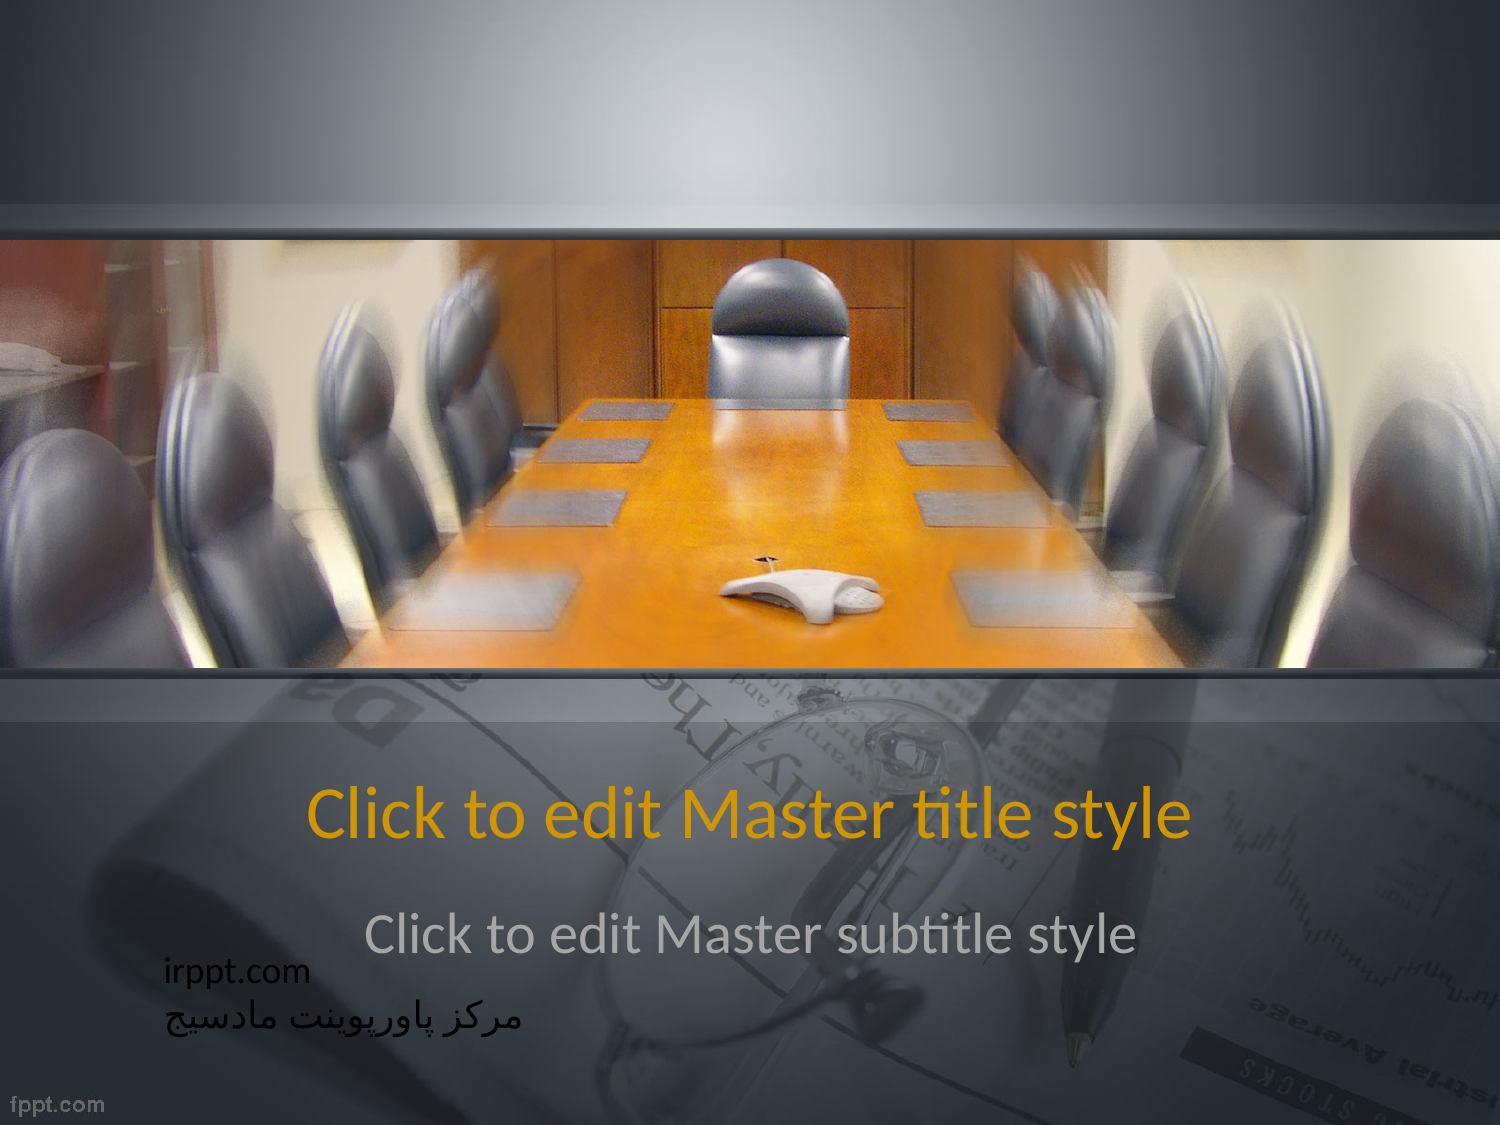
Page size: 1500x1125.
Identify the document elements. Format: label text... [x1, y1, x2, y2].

text_box irppt.com مرکز پاورپوینت مادسیج [148, 938, 899, 1043]
picture [0, 0, 1500, 1125]
subtitle Click to edit Master subtitle style [226, 888, 1277, 989]
title Click to edit Master title style [112, 737, 1388, 879]
